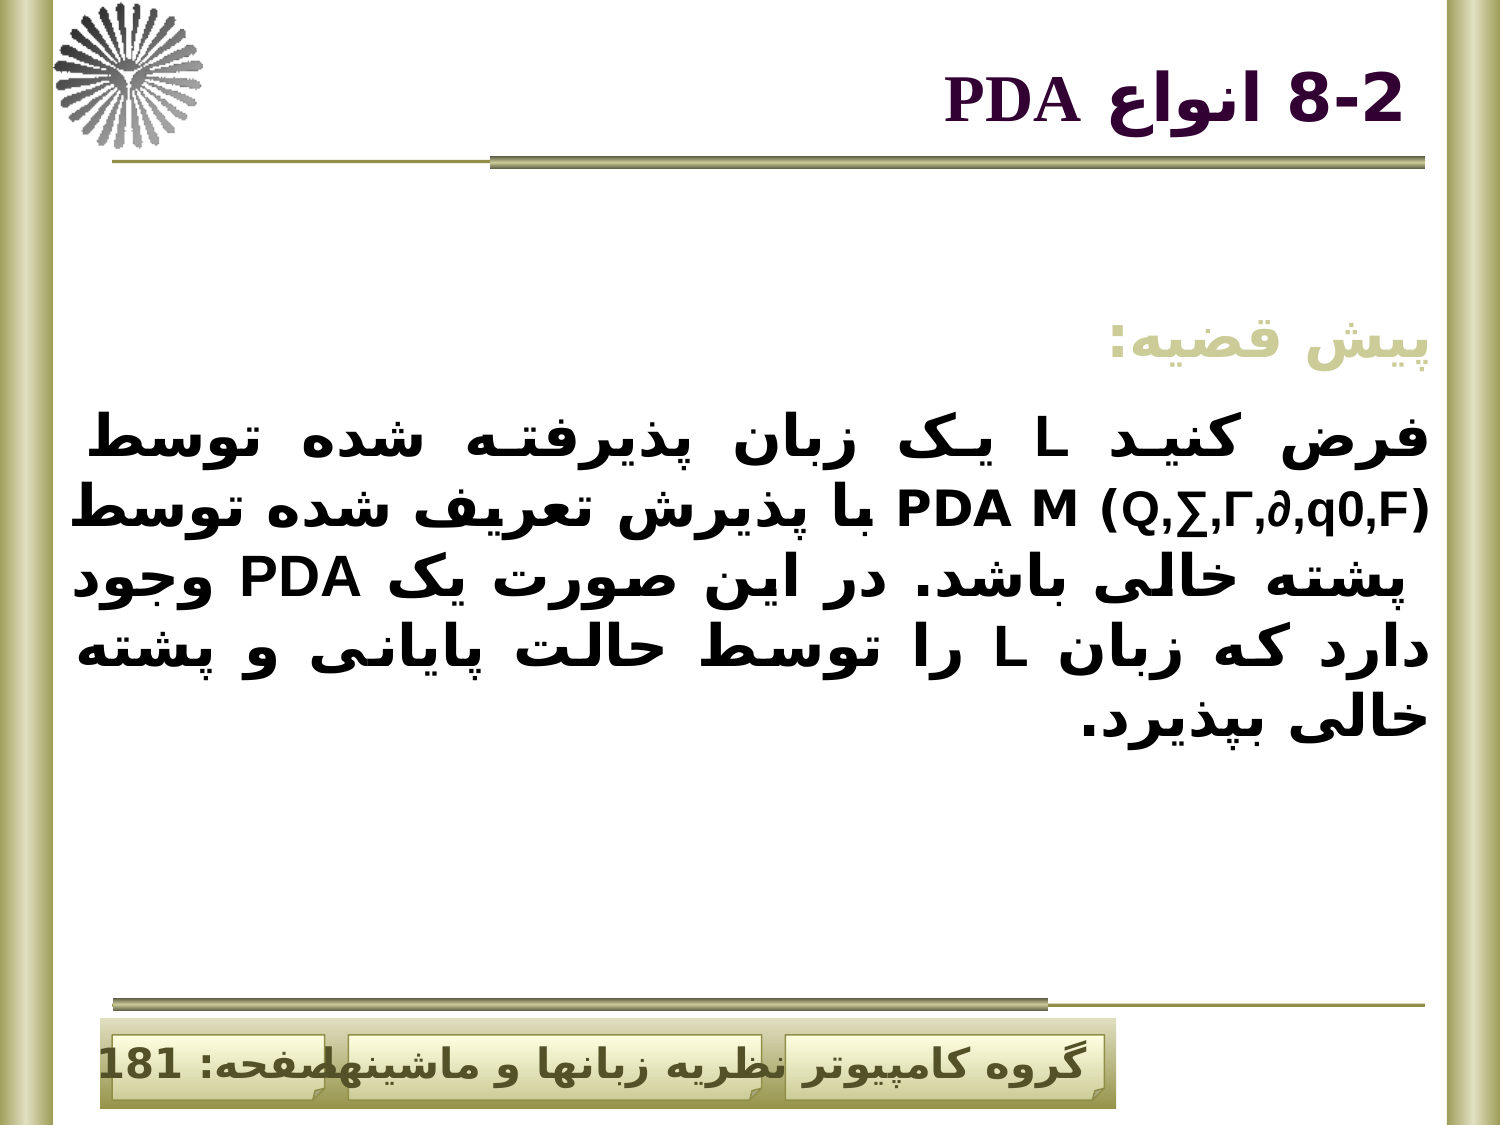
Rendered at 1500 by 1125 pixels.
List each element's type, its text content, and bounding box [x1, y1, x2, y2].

text_box پیش قضیه: فرض کنید L یک زبان پذیرفته شده توسط (Q,∑,Γ,∂,q0,F) PDA M با پذیرش تعریف شده توسط پشته خالی باشد. در این صورت یک PDA وجود دارد که زبان L را توسط حالت پایانی و پشته خالی بپذیرد. [53, 291, 1447, 756]
title 8-2 انواع PDA [147, 42, 1423, 147]
